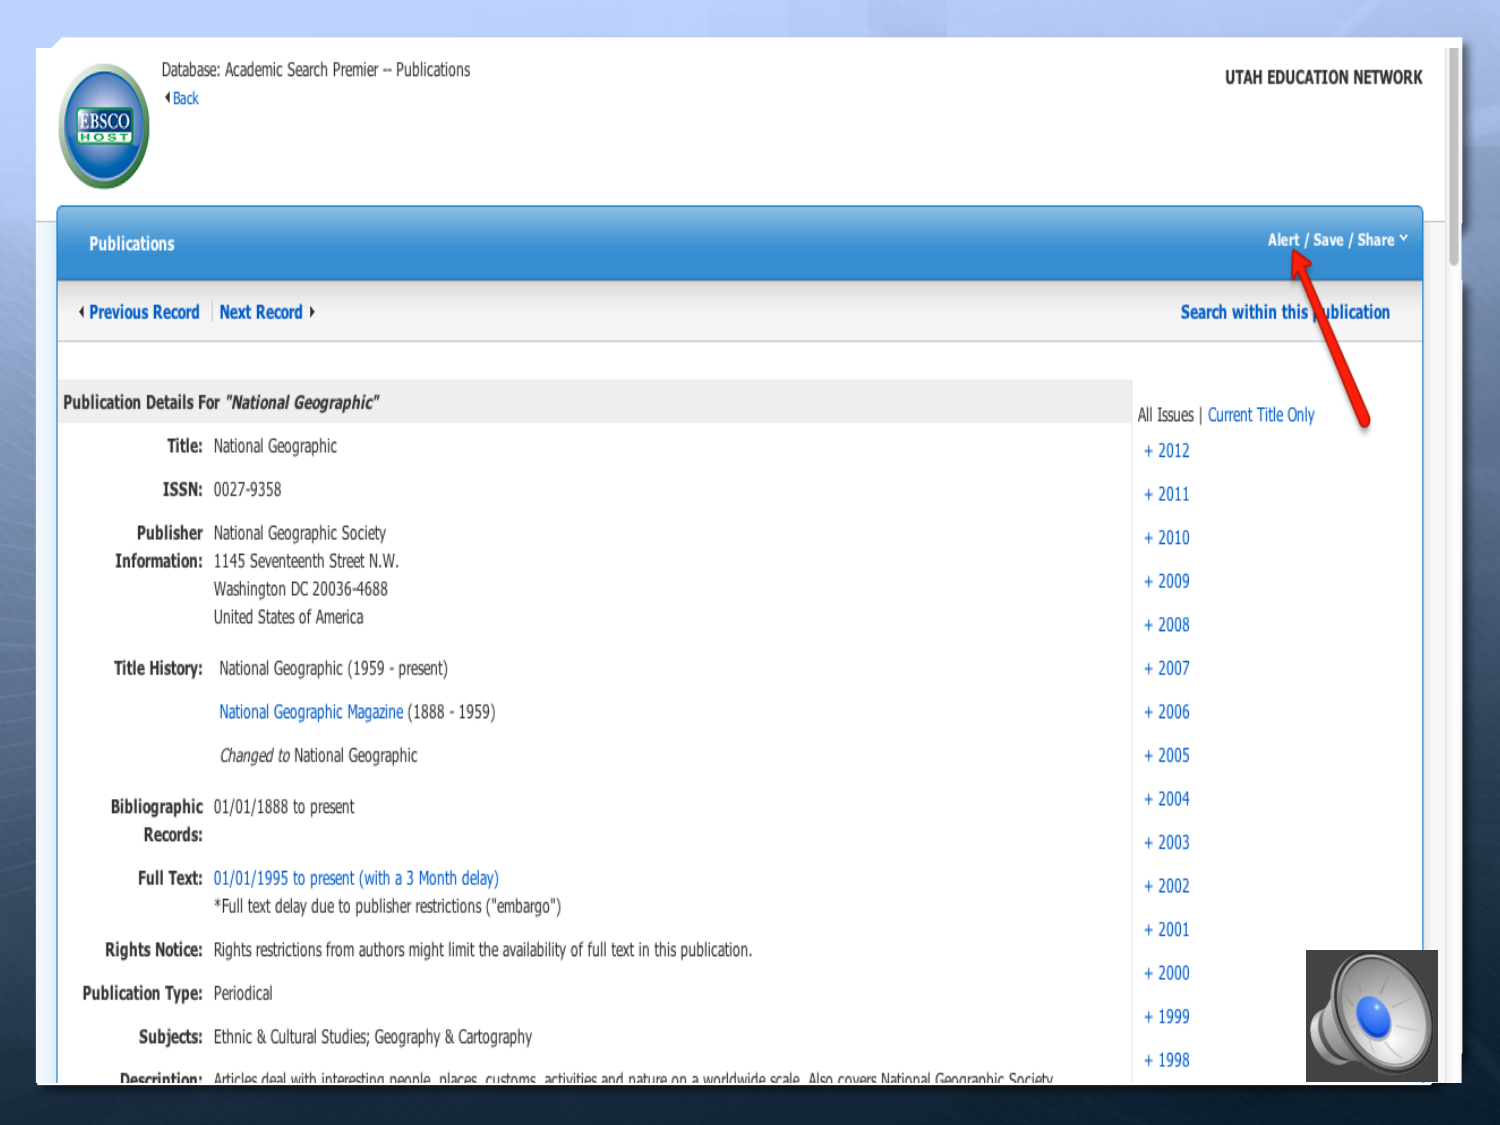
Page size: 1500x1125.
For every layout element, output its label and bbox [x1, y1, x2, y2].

picture [1304, 948, 1439, 1084]
list [35, 48, 1463, 1084]
